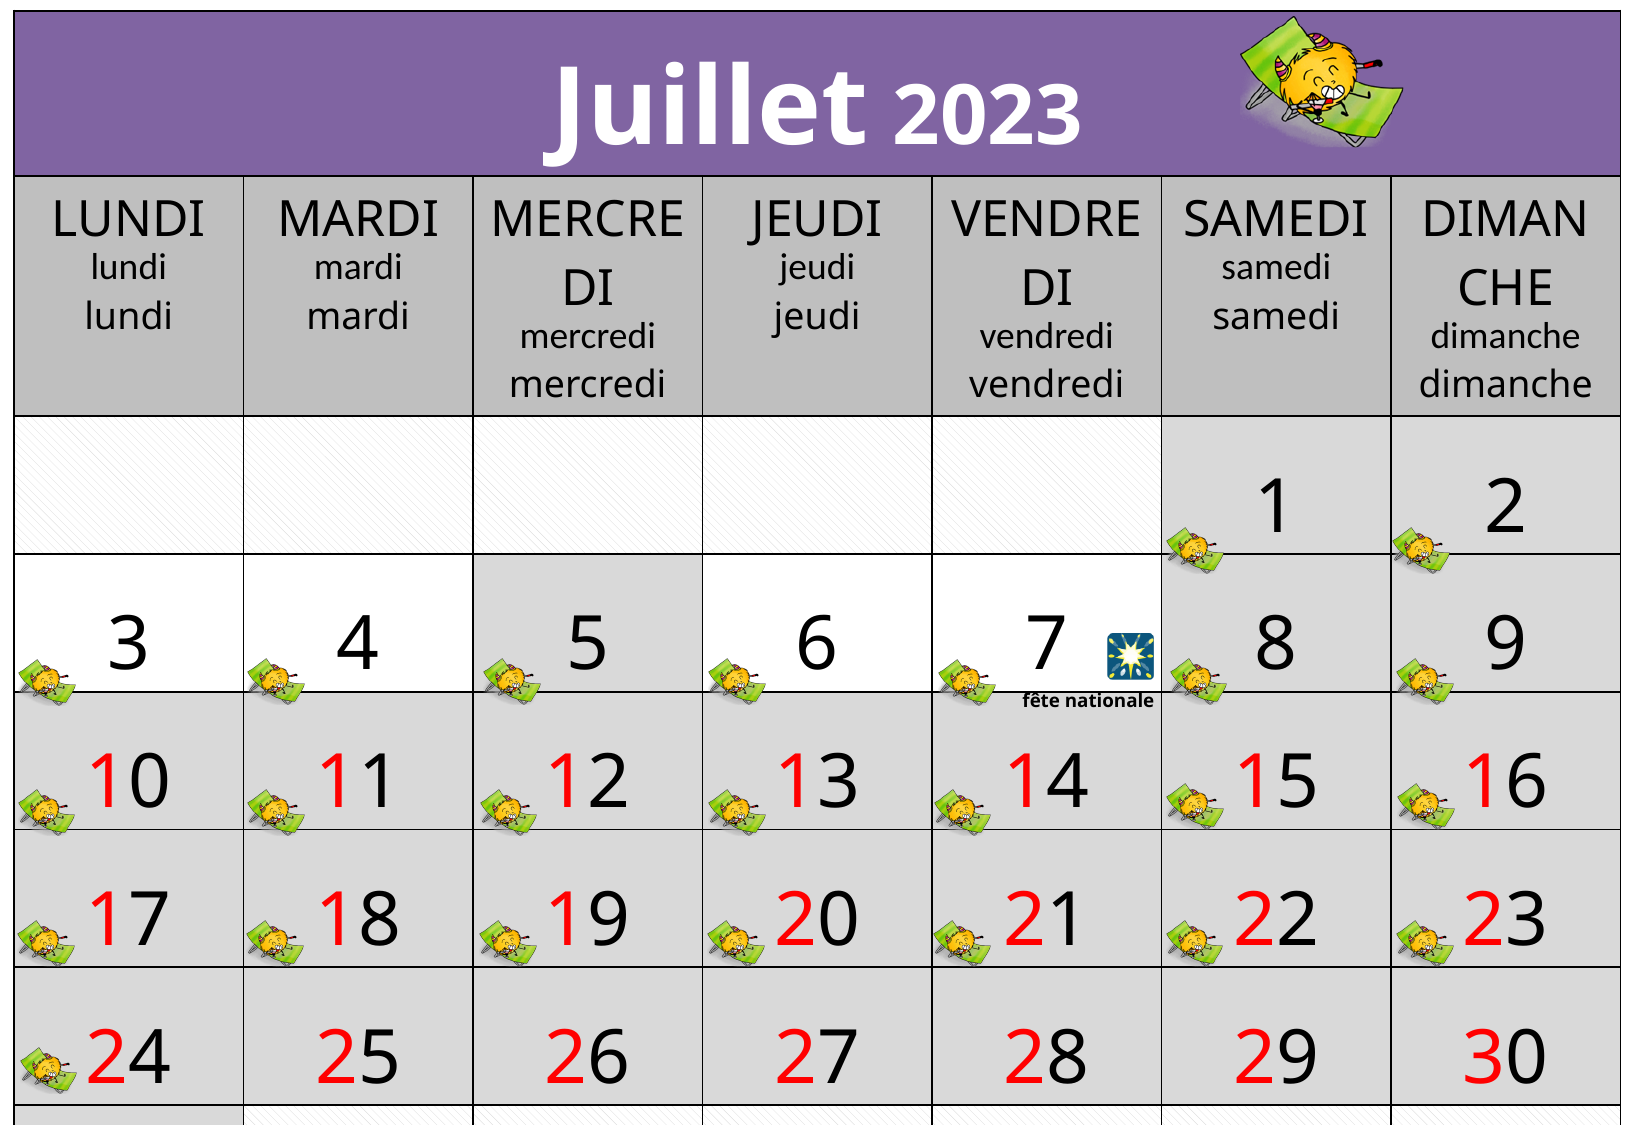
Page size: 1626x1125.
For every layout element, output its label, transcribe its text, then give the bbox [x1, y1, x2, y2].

picture [1166, 526, 1224, 574]
picture [708, 789, 766, 836]
table_cell 24 [15, 968, 243, 1104]
table_cell 16 [1392, 693, 1620, 829]
table_cell [244, 1106, 472, 1125]
table_cell 12 [474, 693, 702, 829]
table_cell MARDI mardi mardi [244, 177, 472, 415]
table_cell JEUDI jeudi jeudi [703, 177, 931, 415]
table_cell 6 [703, 555, 931, 691]
table_cell 17 [15, 830, 243, 966]
table_cell 27 [703, 968, 931, 1104]
table_cell 18 [244, 830, 472, 966]
table_cell [703, 417, 931, 553]
table_cell 1 [1162, 417, 1390, 553]
table_cell 19 [474, 830, 702, 966]
picture [1396, 783, 1455, 830]
picture [16, 919, 75, 967]
table_cell 14 [933, 707, 1161, 829]
table_cell 7 [933, 555, 1161, 680]
picture [479, 789, 538, 836]
picture [707, 919, 766, 967]
table_cell 22 [1162, 830, 1390, 966]
picture [17, 659, 76, 707]
table_cell [1392, 1106, 1620, 1125]
table_cell 21 [933, 830, 1161, 966]
table_cell 31 [15, 1106, 243, 1125]
table_cell MERCREDI mercredi mercredi [474, 177, 702, 415]
picture [478, 919, 537, 967]
table_header Juillet 2023 [15, 12, 1620, 175]
table_cell 23 [1392, 830, 1620, 966]
table_cell 20 [703, 830, 931, 966]
picture [1396, 658, 1454, 706]
table_cell SAMEDI samedi samedi [1162, 177, 1390, 415]
table_cell DIMANCHE dimanche dimanche [1392, 177, 1620, 415]
picture [1107, 632, 1155, 680]
table_cell 26 [474, 968, 702, 1104]
table_cell 28 [933, 968, 1161, 1104]
picture [1392, 526, 1451, 574]
table_cell 8 [1162, 555, 1390, 691]
table_cell 4 [244, 555, 472, 691]
picture [1169, 658, 1228, 706]
picture [17, 789, 76, 836]
table_cell [933, 1106, 1161, 1125]
table_cell 11 [244, 693, 472, 829]
picture [19, 1047, 78, 1094]
table_cell [474, 417, 702, 553]
picture [1165, 919, 1224, 967]
picture [246, 658, 305, 706]
table_cell 13 [703, 693, 931, 829]
text_box fête nationale [936, 680, 1169, 719]
table_cell [703, 1106, 931, 1125]
table_cell 25 [244, 968, 472, 1104]
table_cell 30 [1392, 968, 1620, 1104]
table_cell 10 [15, 693, 243, 829]
table_cell [15, 417, 243, 553]
picture [1239, 15, 1404, 149]
table_cell LUNDI lundi lundi [15, 177, 243, 415]
table_cell [474, 1106, 702, 1125]
table_cell [1162, 1106, 1390, 1125]
table_cell [244, 417, 472, 553]
picture [1396, 919, 1454, 967]
table_cell [933, 417, 1161, 553]
picture [932, 919, 991, 967]
table_cell VENDREDI vendredi vendredi [933, 177, 1161, 415]
picture [708, 658, 766, 706]
picture [246, 789, 305, 836]
table_cell 9 [1392, 555, 1620, 691]
table_cell 2 [1392, 417, 1620, 553]
picture [483, 658, 541, 706]
picture [246, 919, 304, 967]
picture [1166, 783, 1224, 830]
table_cell 3 [15, 555, 243, 691]
picture [933, 789, 992, 836]
table_cell 29 [1162, 968, 1390, 1104]
table_cell 5 [474, 555, 702, 691]
table_cell 15 [1162, 693, 1390, 829]
picture [938, 659, 996, 706]
